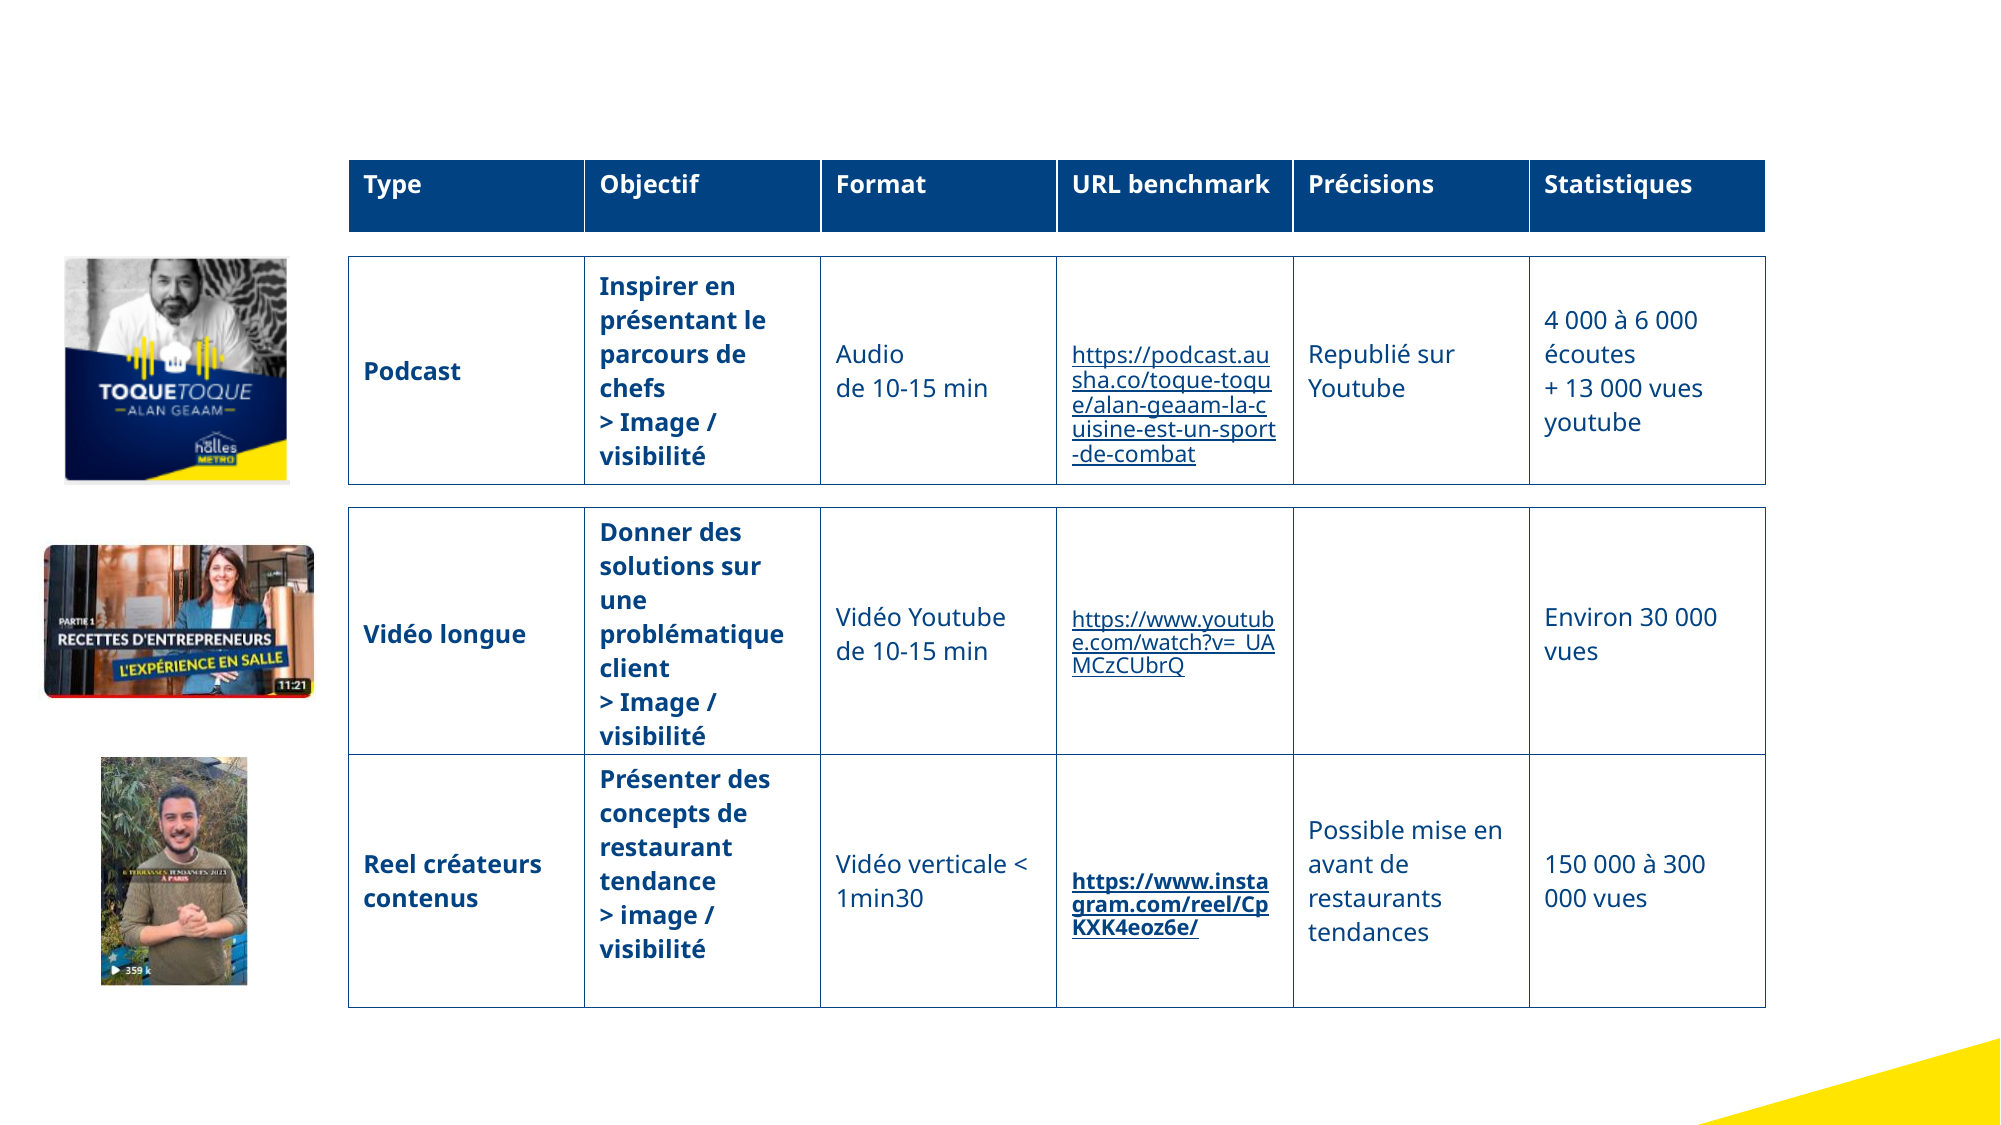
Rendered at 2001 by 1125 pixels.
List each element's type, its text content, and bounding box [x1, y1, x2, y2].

table_header Statistiques [1530, 160, 1765, 232]
table_header [1294, 508, 1529, 754]
table_header Objectif [585, 160, 820, 232]
table_header Environ 30 000 vues [1530, 508, 1765, 754]
table_header Possible mise en avant de restaurants tendances [1294, 755, 1529, 1007]
table_header Inspirer en présentant le parcours de chefs > Image / visibilité [585, 257, 820, 484]
table_header Vidéo longue [349, 508, 584, 754]
table_header Vidéo verticale < 1min30 [821, 755, 1056, 1007]
picture [64, 256, 290, 485]
table_header Republié sur Youtube [1294, 257, 1529, 484]
table_header Audio de 10-15 min [821, 257, 1056, 484]
table_header Type [349, 160, 584, 232]
table_header https://www.instagram.com/reel/CpKXK4eoz6e/ [1057, 755, 1293, 1007]
table_header Vidéo Youtube de 10-15 min [821, 508, 1056, 754]
table_header Podcast [349, 257, 584, 484]
table_header Donner des solutions sur une problématique client > Image / visibilité [585, 508, 820, 754]
picture [101, 757, 248, 986]
table_header URL benchmark [1058, 160, 1292, 232]
table_header https://www.youtube.com/watch?v=_UAMCzCUbrQ [1057, 508, 1293, 754]
table_header Présenter des concepts de restaurant tendance > image / visibilité [585, 755, 820, 1007]
table_header Format [822, 160, 1056, 232]
table_header 150 000 à 300 000 vues [1530, 755, 1765, 1007]
picture [38, 539, 317, 703]
table_header 4 000 à 6 000 écoutes + 13 000 vues youtube [1530, 257, 1765, 484]
table_header Précisions [1294, 160, 1529, 232]
table_header https://podcast.ausha.co/toque-toque/alan-geaam-la-cuisine-est-un-sport-de-combat [1057, 257, 1293, 484]
table_header Reel créateurs contenus [349, 755, 584, 1007]
